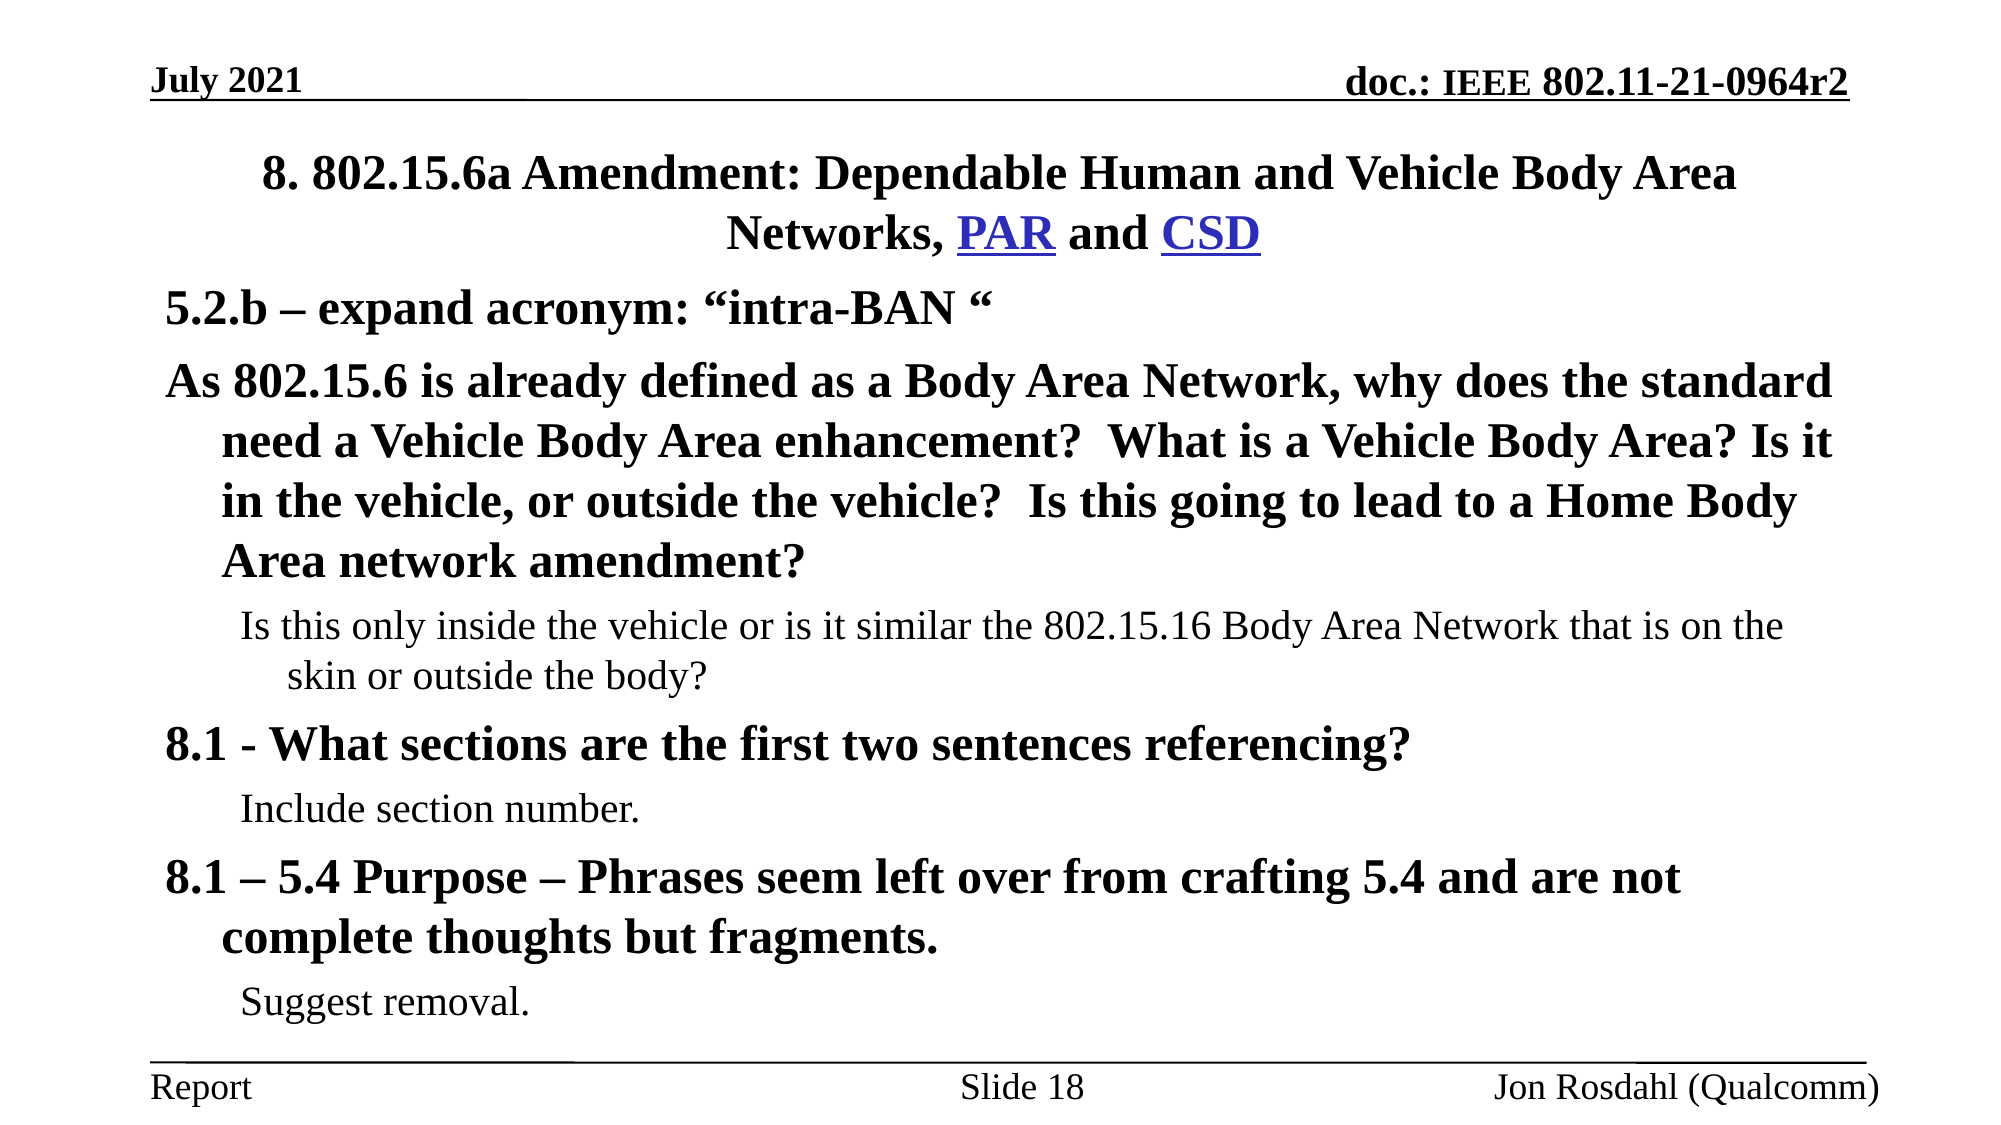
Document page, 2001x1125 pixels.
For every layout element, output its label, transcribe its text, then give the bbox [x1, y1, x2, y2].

footer Jon Rosdahl (Qualcomm) [1436, 1061, 1881, 1108]
title 8. 802.15.6a Amendment: Dependable Human and Vehicle Body Area Networks, PAR and CSD [149, 112, 1850, 266]
list 5.2.b – expand acronym: “intra-BAN “ As 802.15.6 is already defined as a Body Area Network, why does the standard need a Vehicle Body Area enhancement? What is a Vehicle Body Area? Is it in the vehicle, or outside the vehicle? Is this going to lead to a Home Body Area network amendment? Is this only inside the vehicle or is it similar the 802.15.16 Body Area Network that is on the skin or outside the body? 8.1 - What sections are the first two sentences referencing? Include section number. 8.1 – 5.4 Purpose – Phrases seem left over from crafting 5.4 and are not complete thoughts but fragments. Suggest removal. [149, 266, 1850, 1063]
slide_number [149, 49, 431, 100]
slide_number Slide 18 [950, 1061, 1095, 1125]
